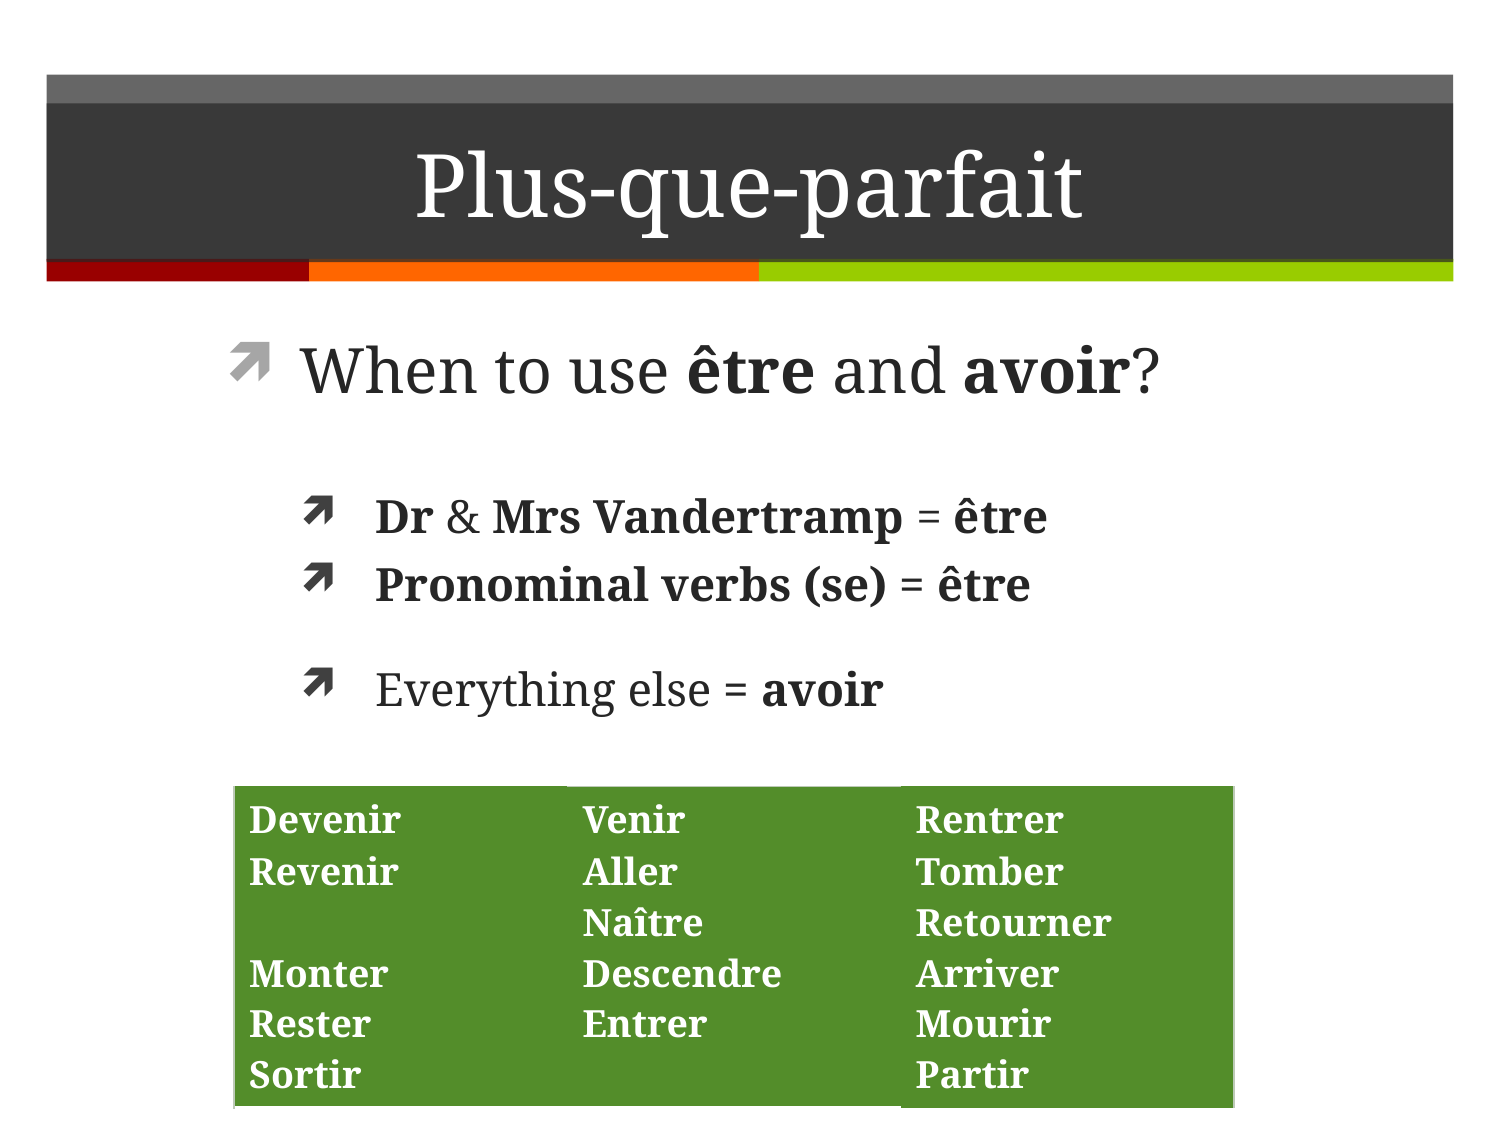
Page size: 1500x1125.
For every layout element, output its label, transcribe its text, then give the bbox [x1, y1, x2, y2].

list When to use être and avoir? Dr & Mrs Vandertramp = être Pronominal verbs (se) = être Everything else = avoir [210, 323, 1258, 732]
title Plus-que-parfait [46, 103, 1454, 263]
table_header Devenir Revenir Monter Rester Sortir [235, 786, 567, 1106]
table_header Venir Aller Naître Descendre Entrer [567, 787, 901, 1106]
table_header Rentrer Tomber Retourner Arriver Mourir Partir [901, 786, 1233, 1108]
